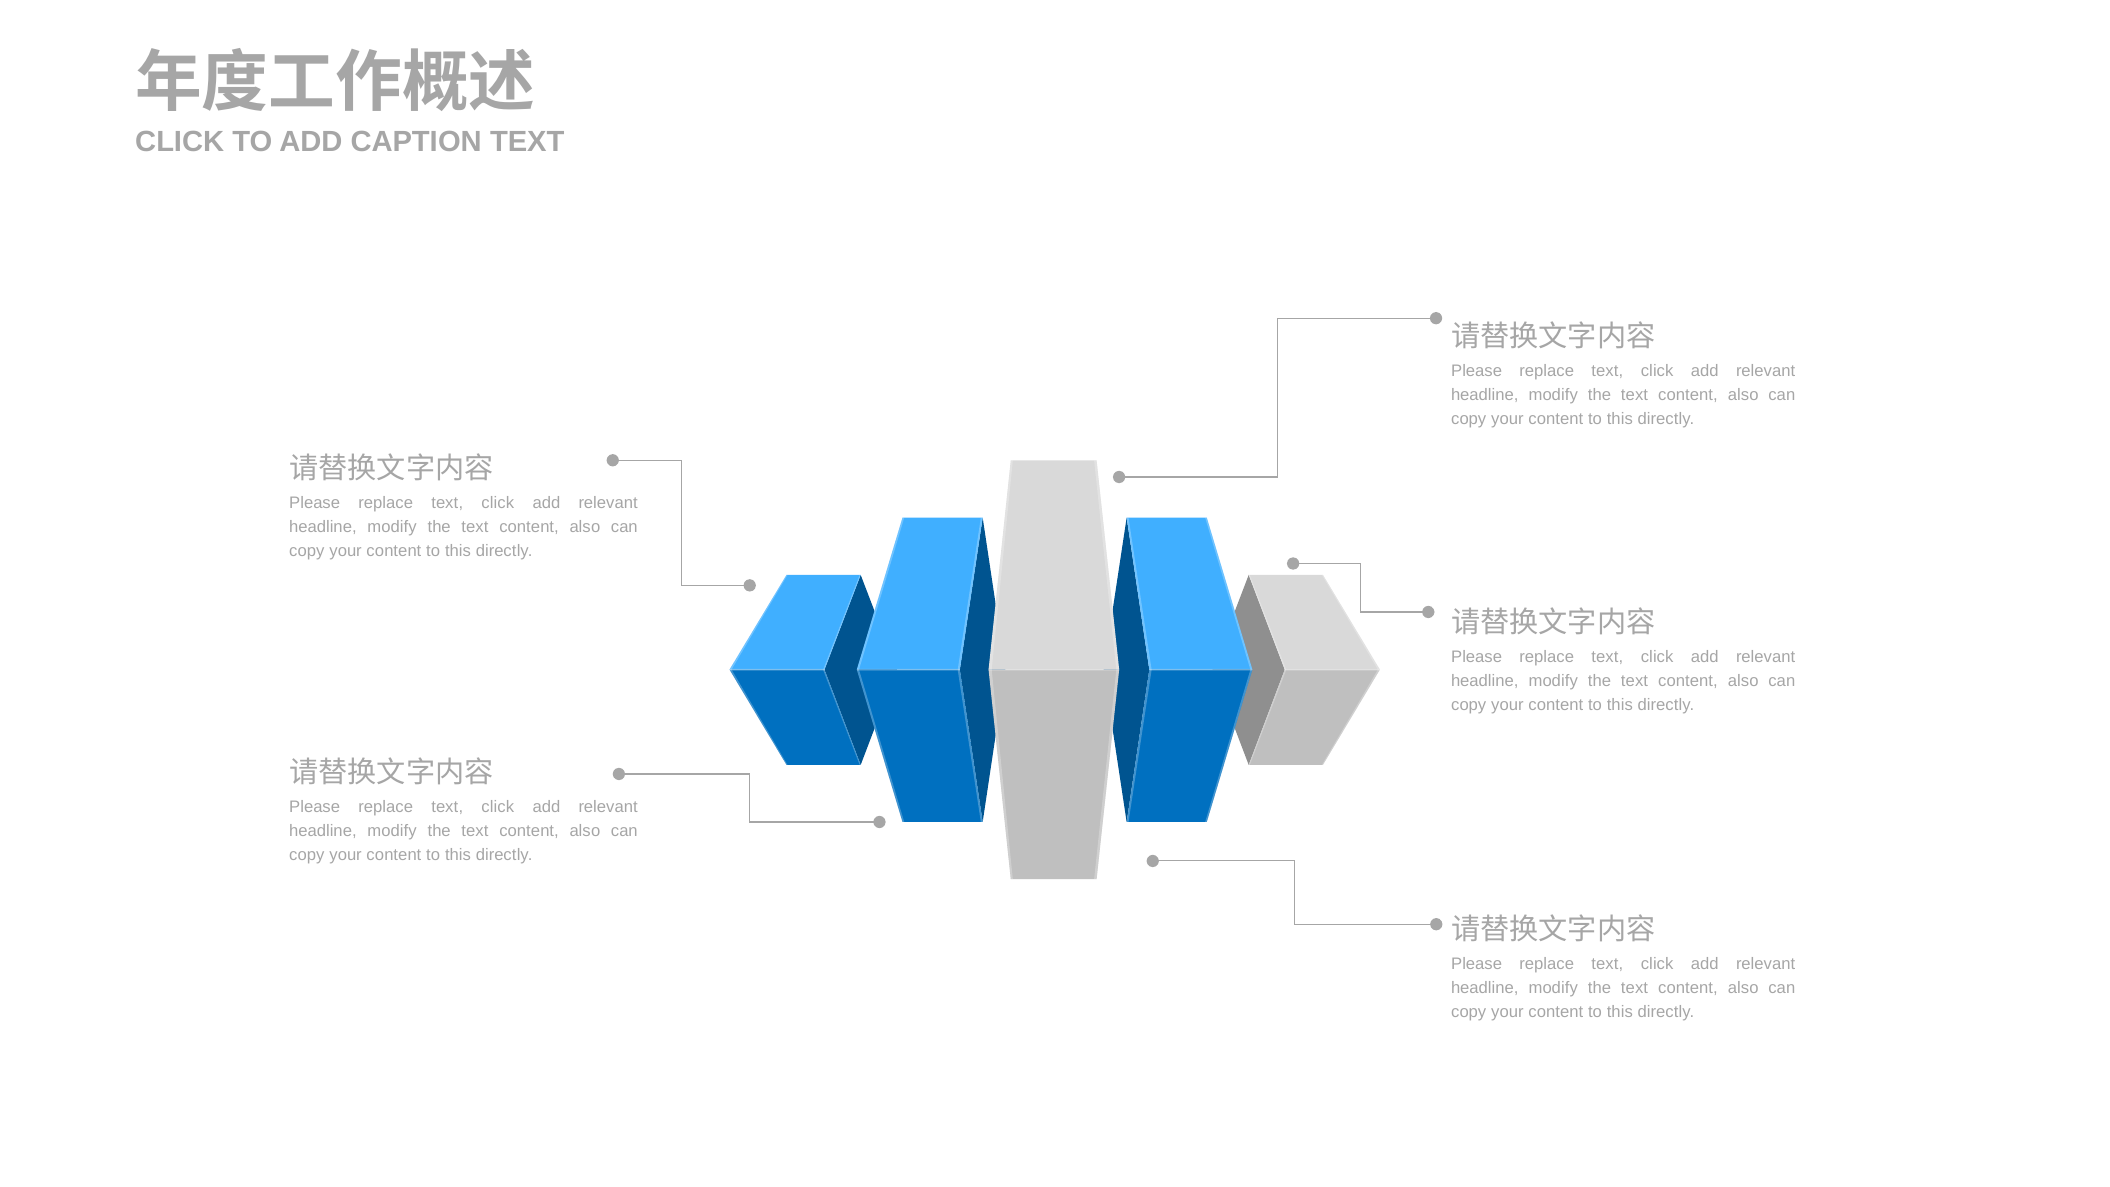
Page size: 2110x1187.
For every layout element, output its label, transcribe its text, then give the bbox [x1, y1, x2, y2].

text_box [1152, 860, 1437, 923]
text_box 请替换文字内容 [1436, 895, 1682, 953]
text_box 年度工作概述 [135, 38, 596, 119]
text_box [1119, 318, 1437, 477]
text_box Please replace text, click add relevant headline, modify the text content, also can copy your content to this directly. [1436, 941, 1811, 1029]
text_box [618, 774, 880, 823]
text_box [729, 460, 1380, 880]
text_box 请替换文字内容 [1436, 302, 1682, 360]
text_box Please replace text, click add relevant headline, modify the text content, also can copy your content to this directly. [1437, 348, 1811, 436]
text_box CLICK TO ADD CAPTION TEXT [135, 122, 596, 158]
text_box 请替换文字内容 [274, 739, 523, 796]
text_box Please replace text, click add relevant headline, modify the text content, also can copy your content to this directly. [274, 785, 654, 872]
text_box Please replace text, click add relevant headline, modify the text content, also can copy your content to this directly. [1436, 634, 1811, 722]
text_box 请替换文字内容 [274, 434, 523, 492]
text_box 请替换文字内容 [1436, 588, 1682, 646]
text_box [1293, 563, 1429, 613]
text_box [612, 460, 750, 586]
text_box Please replace text, click add relevant headline, modify the text content, also can copy your content to this directly. [274, 480, 612, 567]
